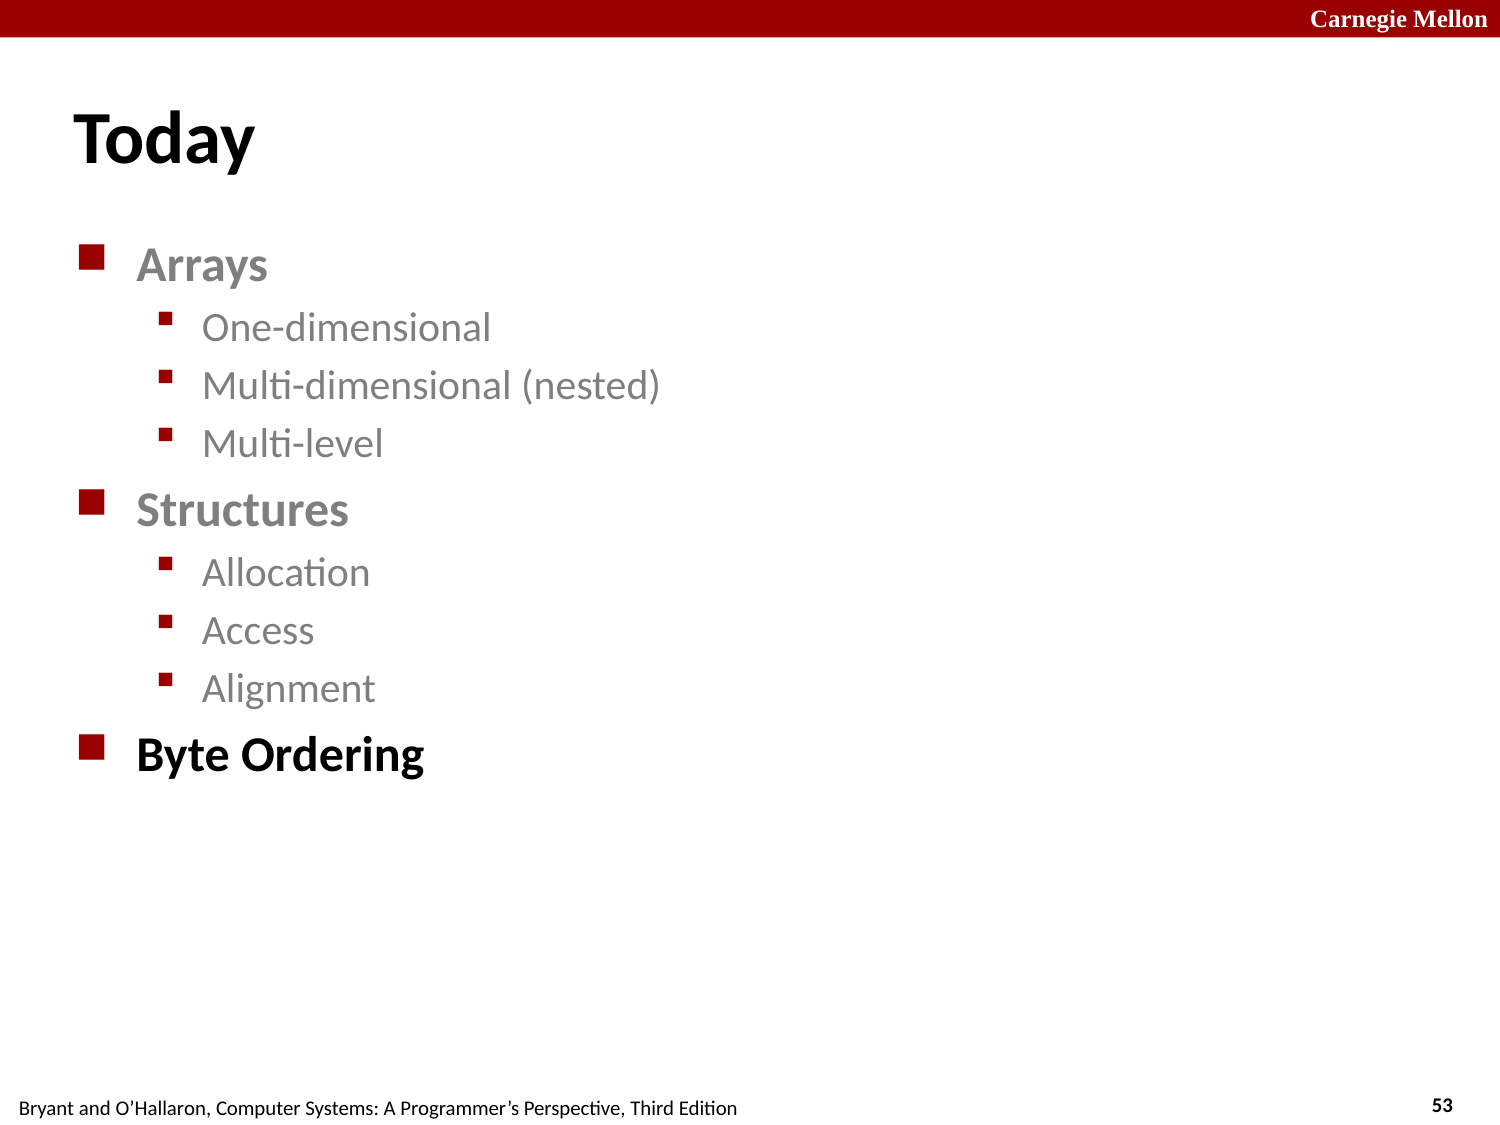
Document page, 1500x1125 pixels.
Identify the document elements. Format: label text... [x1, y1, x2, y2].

title Today [58, 71, 1305, 197]
list Arrays One-dimensional Multi-dimensional (nested) Multi-level Structures Allocation Access Alignment Byte Ordering [64, 223, 1361, 1040]
